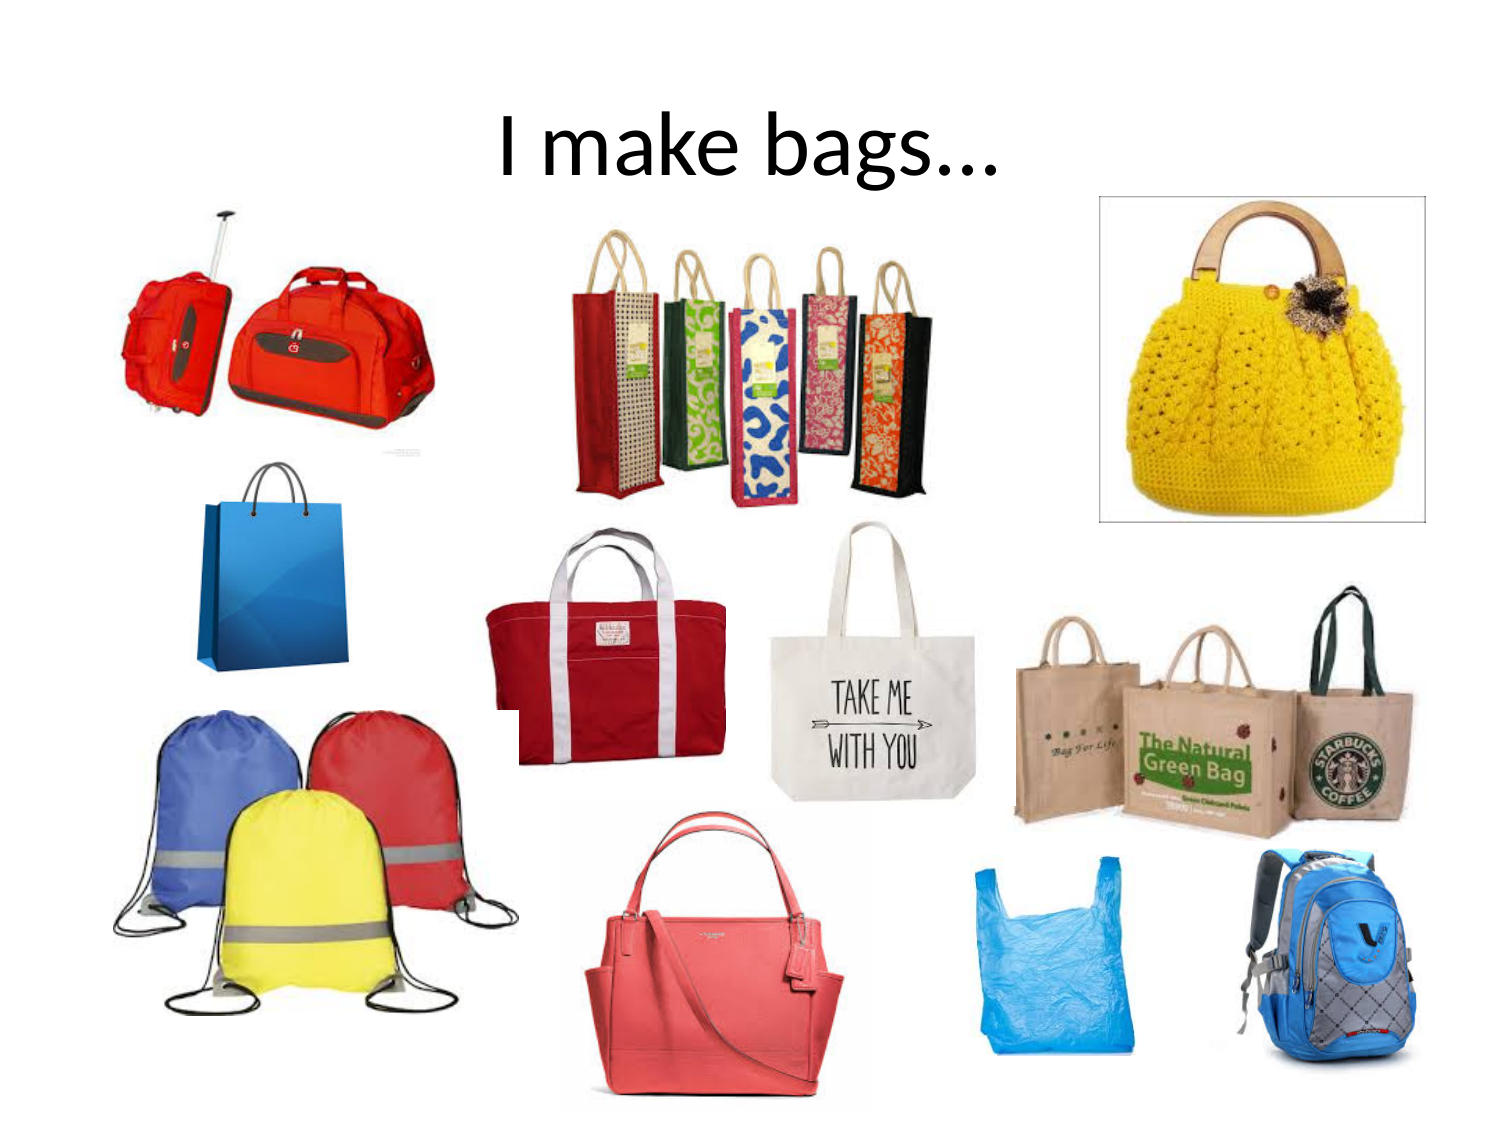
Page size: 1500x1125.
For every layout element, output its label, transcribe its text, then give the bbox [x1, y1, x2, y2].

picture [1099, 196, 1426, 524]
picture [113, 710, 519, 1016]
picture [547, 219, 1459, 1113]
picture [920, 855, 1189, 1057]
title I make bags... [75, 45, 1425, 233]
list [453, 523, 720, 774]
picture [102, 191, 455, 687]
